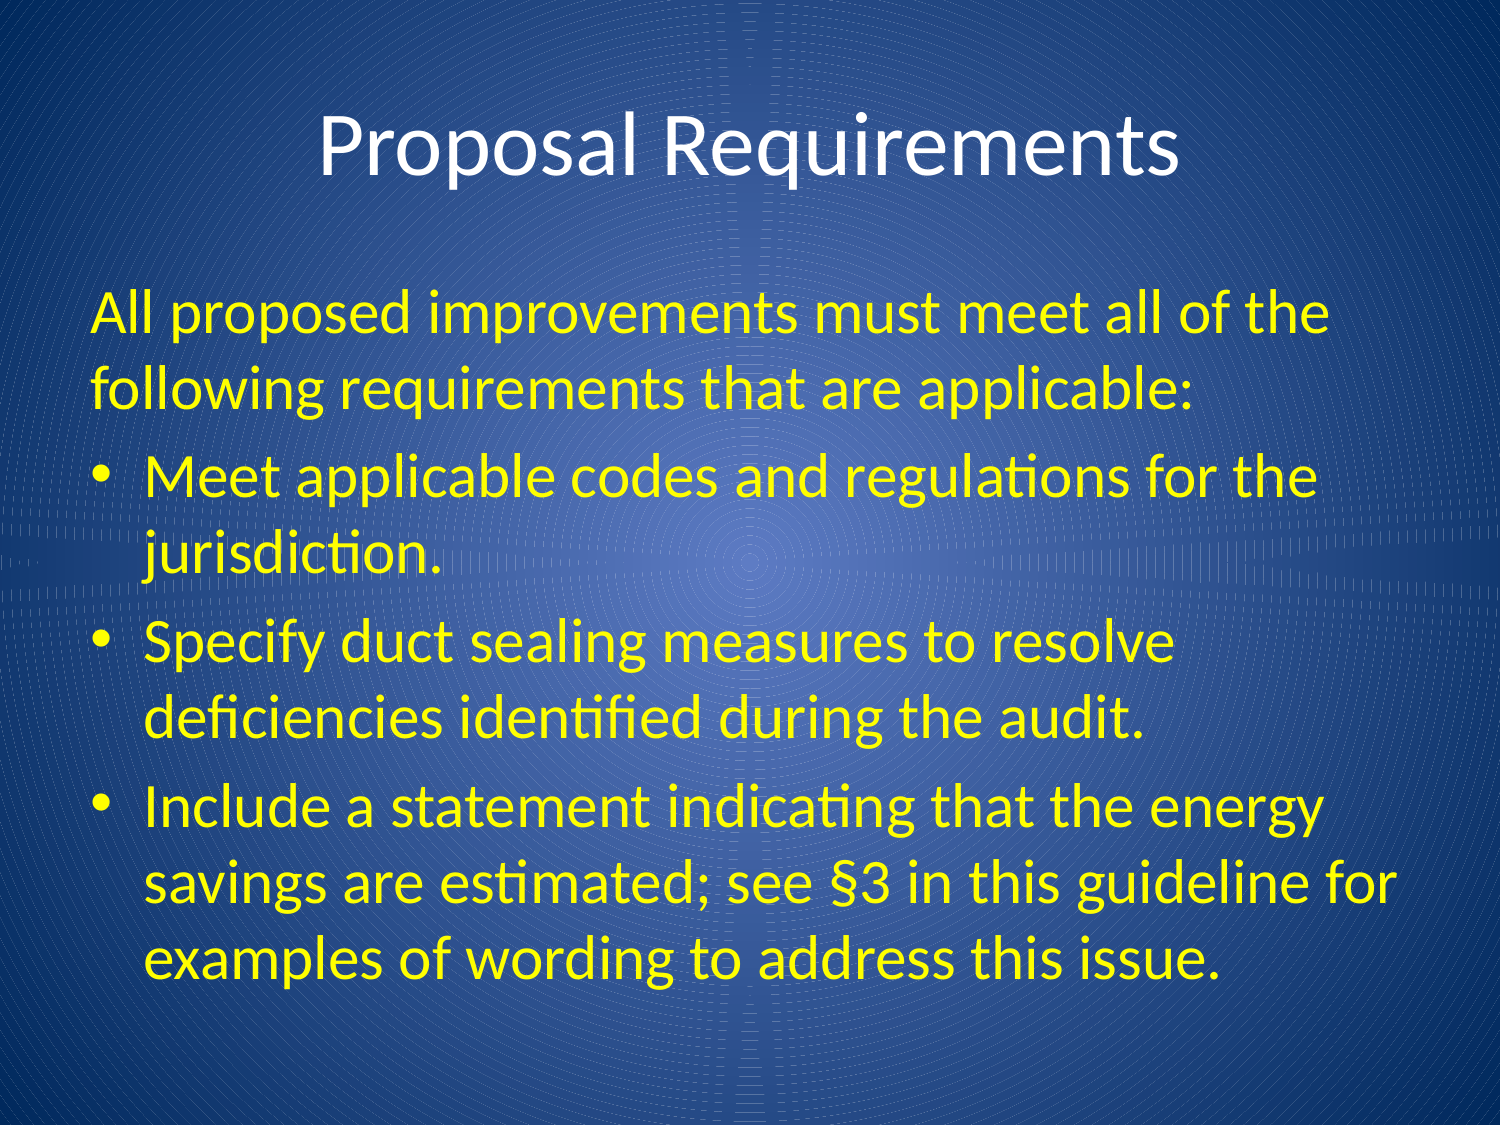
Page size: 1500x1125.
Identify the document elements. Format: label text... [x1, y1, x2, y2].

list All proposed improvements must meet all of the following requirements that are applicable: Meet applicable codes and regulations for the jurisdiction. Specify duct sealing measures to resolve deficiencies identified during the audit. Include a statement indicating that the energy savings are estimated; see §3 in this guideline for examples of wording to address this issue. [75, 262, 1425, 1005]
title Proposal Requirements [75, 45, 1425, 233]
